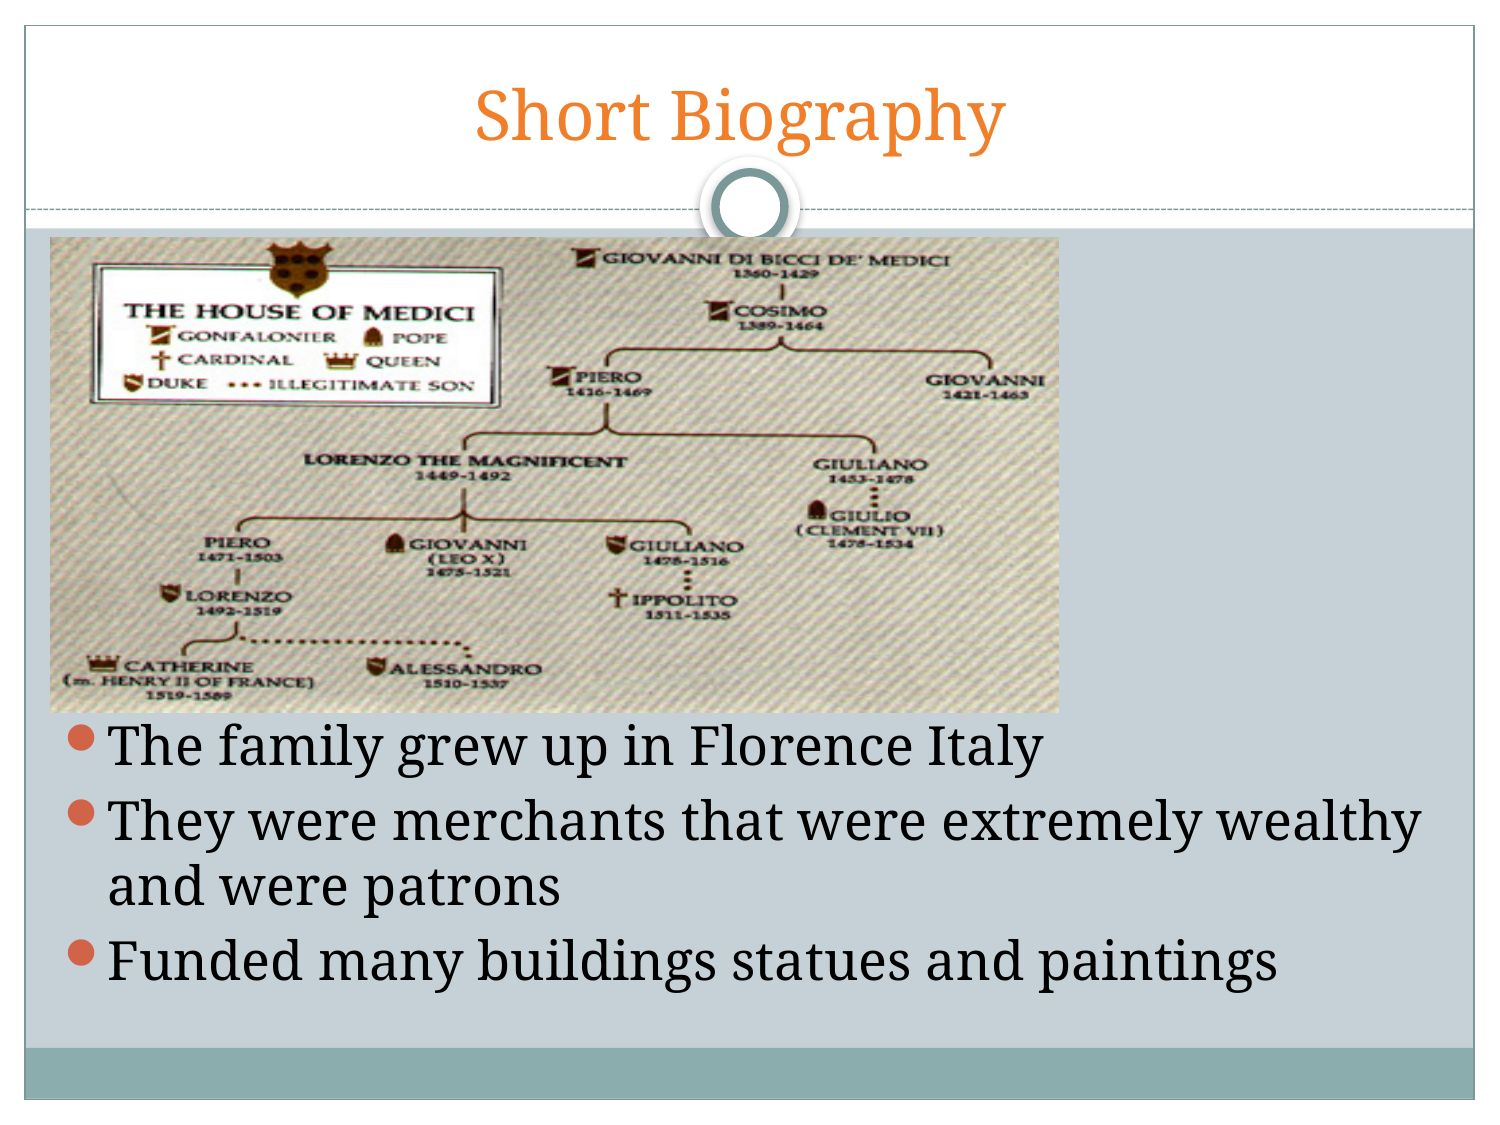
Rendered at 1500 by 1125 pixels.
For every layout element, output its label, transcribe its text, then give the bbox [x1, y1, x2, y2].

title Short Biography [49, 37, 1450, 162]
list The family grew up in Florence Italy They were merchants that were extremely wealthy and were patrons Funded many buildings statues and paintings [49, 250, 1445, 1001]
picture [49, 237, 1059, 713]
